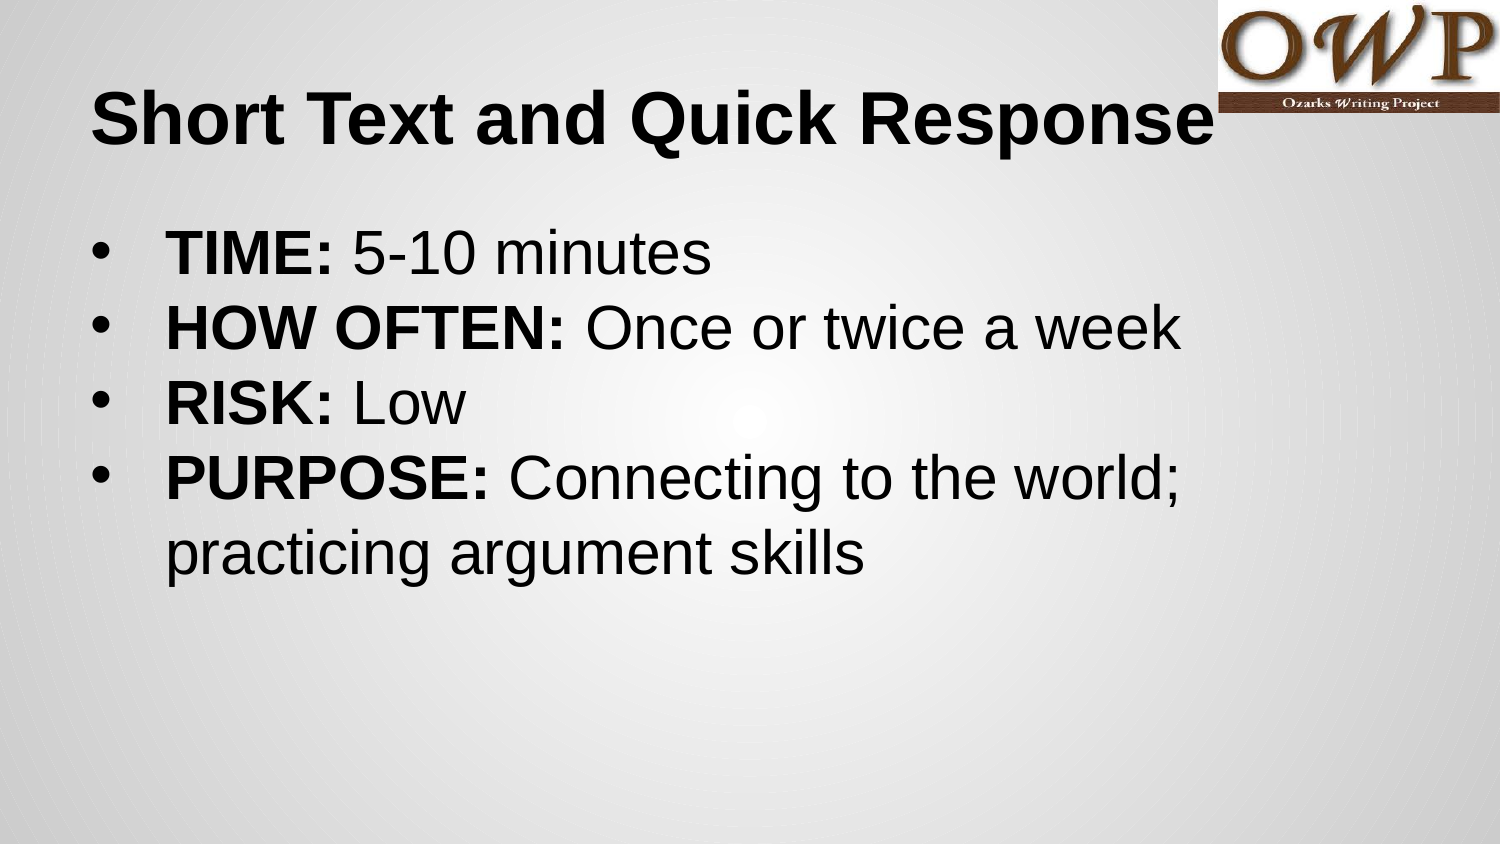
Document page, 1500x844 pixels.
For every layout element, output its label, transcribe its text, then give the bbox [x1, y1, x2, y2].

picture [1218, 0, 1500, 113]
list TIME: 5-10 minutes HOW OFTEN: Once or twice a week RISK: Low PURPOSE: Connecting to the world; practicing argument skills [75, 196, 1425, 808]
title Short Text and Quick Response [75, 33, 1425, 175]
